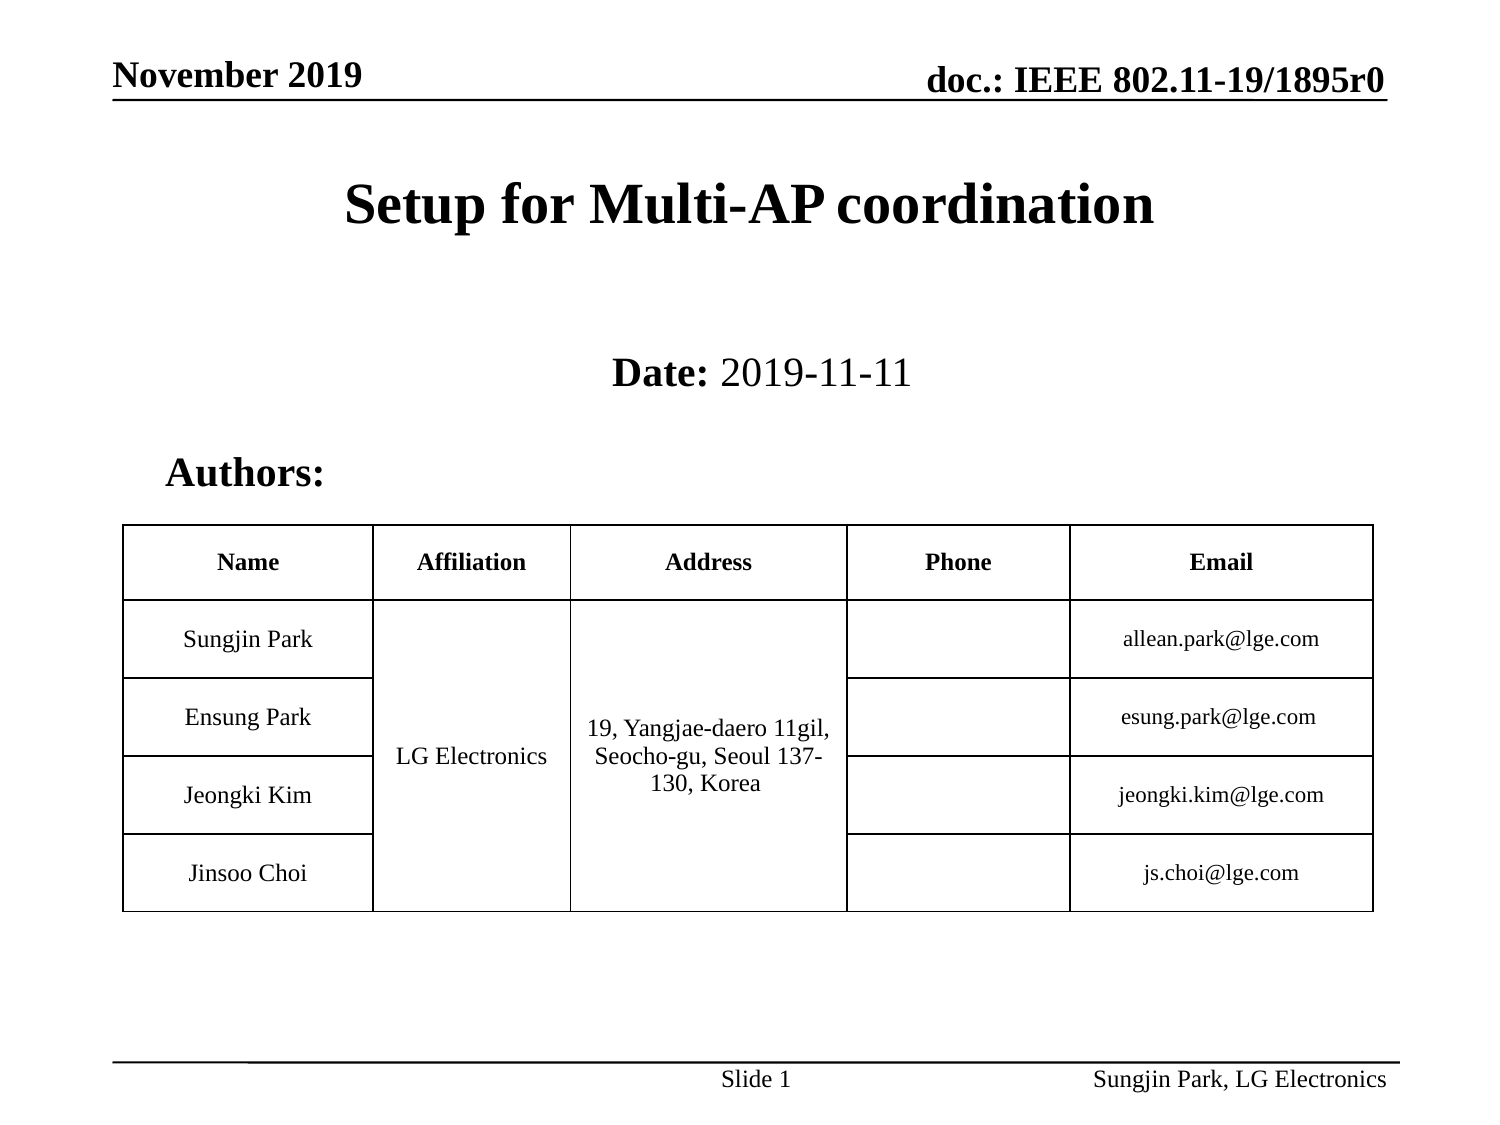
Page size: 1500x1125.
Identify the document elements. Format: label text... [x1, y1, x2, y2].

table_cell LG Electronics [374, 601, 570, 911]
table_header Email [1071, 526, 1372, 599]
table_header Affiliation [374, 526, 570, 599]
table_cell Ensung Park [124, 679, 372, 755]
table_cell [848, 835, 1069, 911]
table_cell allean.park@lge.com [1071, 601, 1372, 677]
table_header Address [571, 526, 846, 599]
table_cell Jeongki Kim [124, 757, 372, 833]
text_box Authors: [150, 437, 375, 479]
list Date: 2019-11-11 [124, 337, 1401, 401]
slide_number Slide 1 [712, 1061, 800, 1093]
table_header Phone [848, 526, 1069, 599]
title Setup for Multi-AP coordination [112, 112, 1388, 288]
table_cell esung.park@lge.com [1071, 679, 1372, 755]
table_header Name [124, 526, 372, 599]
table_cell [848, 679, 1069, 755]
table_cell Sungjin Park [124, 601, 372, 677]
table_cell js.choi@lge.com [1071, 835, 1372, 911]
table_cell jeongki.kim@lge.com [1071, 757, 1372, 833]
table_cell 19, Yangjae-daero 11gil, Seocho-gu, Seoul 137-130, Korea [571, 601, 846, 911]
table_cell Jinsoo Choi [124, 835, 372, 911]
table_cell [848, 757, 1069, 833]
table_cell [848, 601, 1069, 677]
